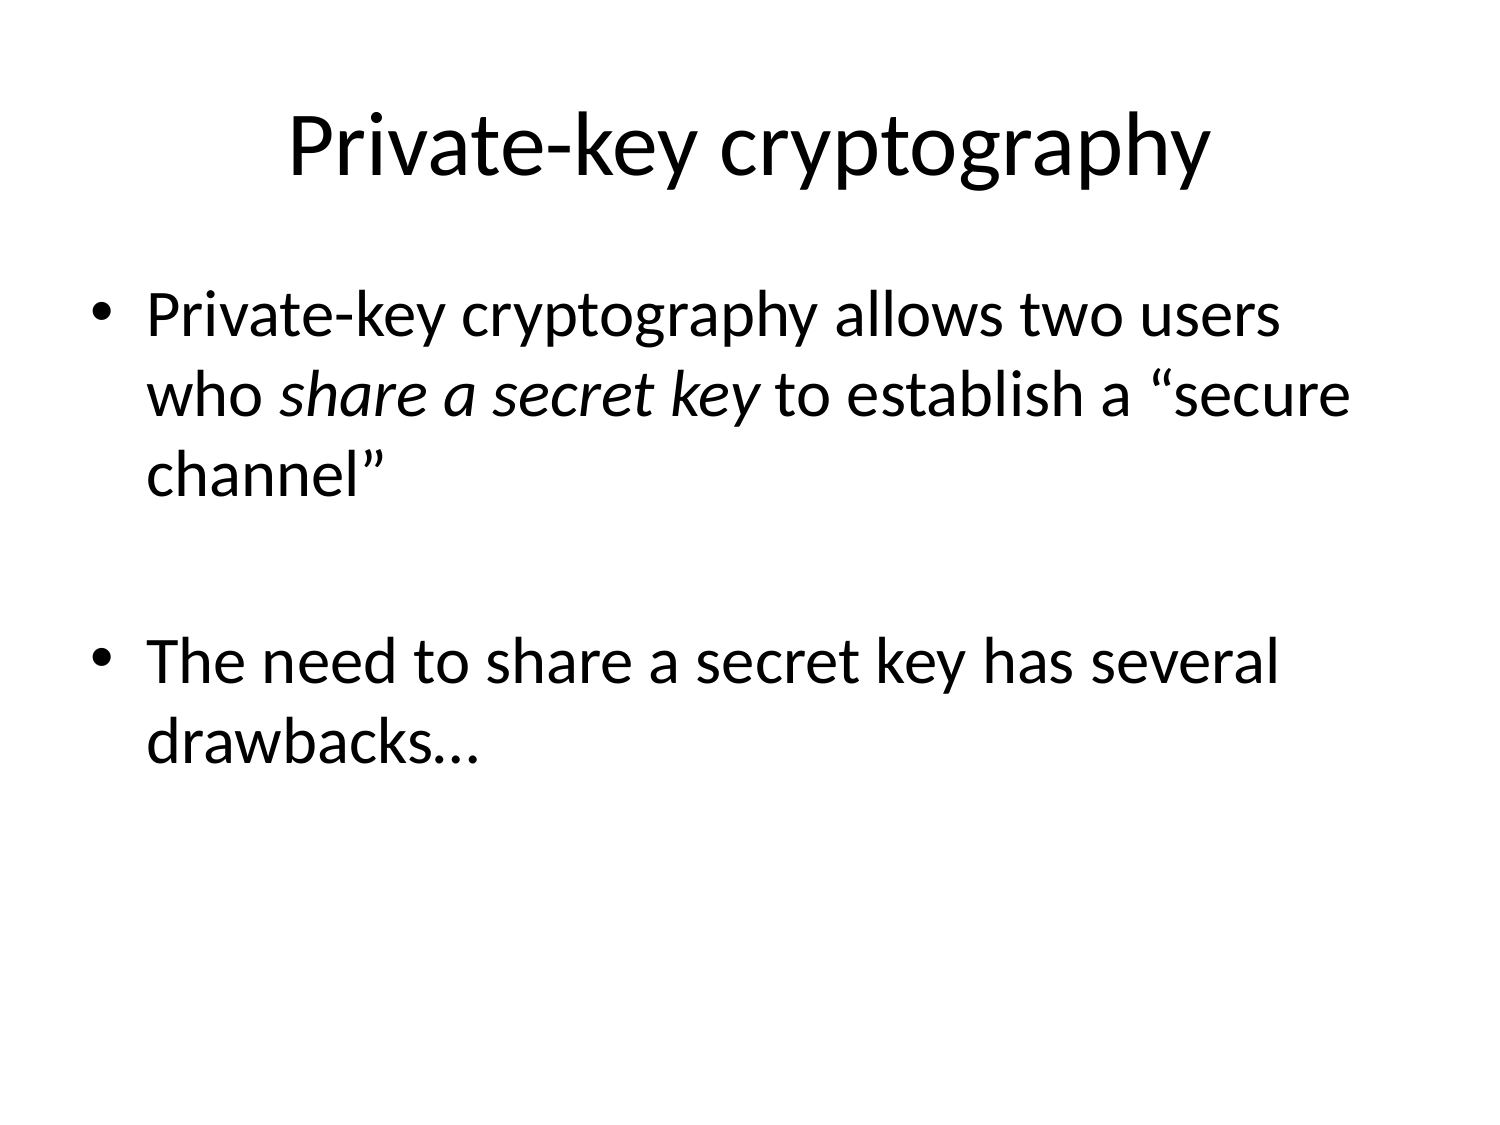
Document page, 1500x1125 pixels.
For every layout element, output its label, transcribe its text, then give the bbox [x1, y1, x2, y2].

title Private-key cryptography [75, 45, 1425, 233]
list Private-key cryptography allows two users who share a secret key to establish a “secure channel” The need to share a secret key has several drawbacks… [75, 262, 1425, 1005]
